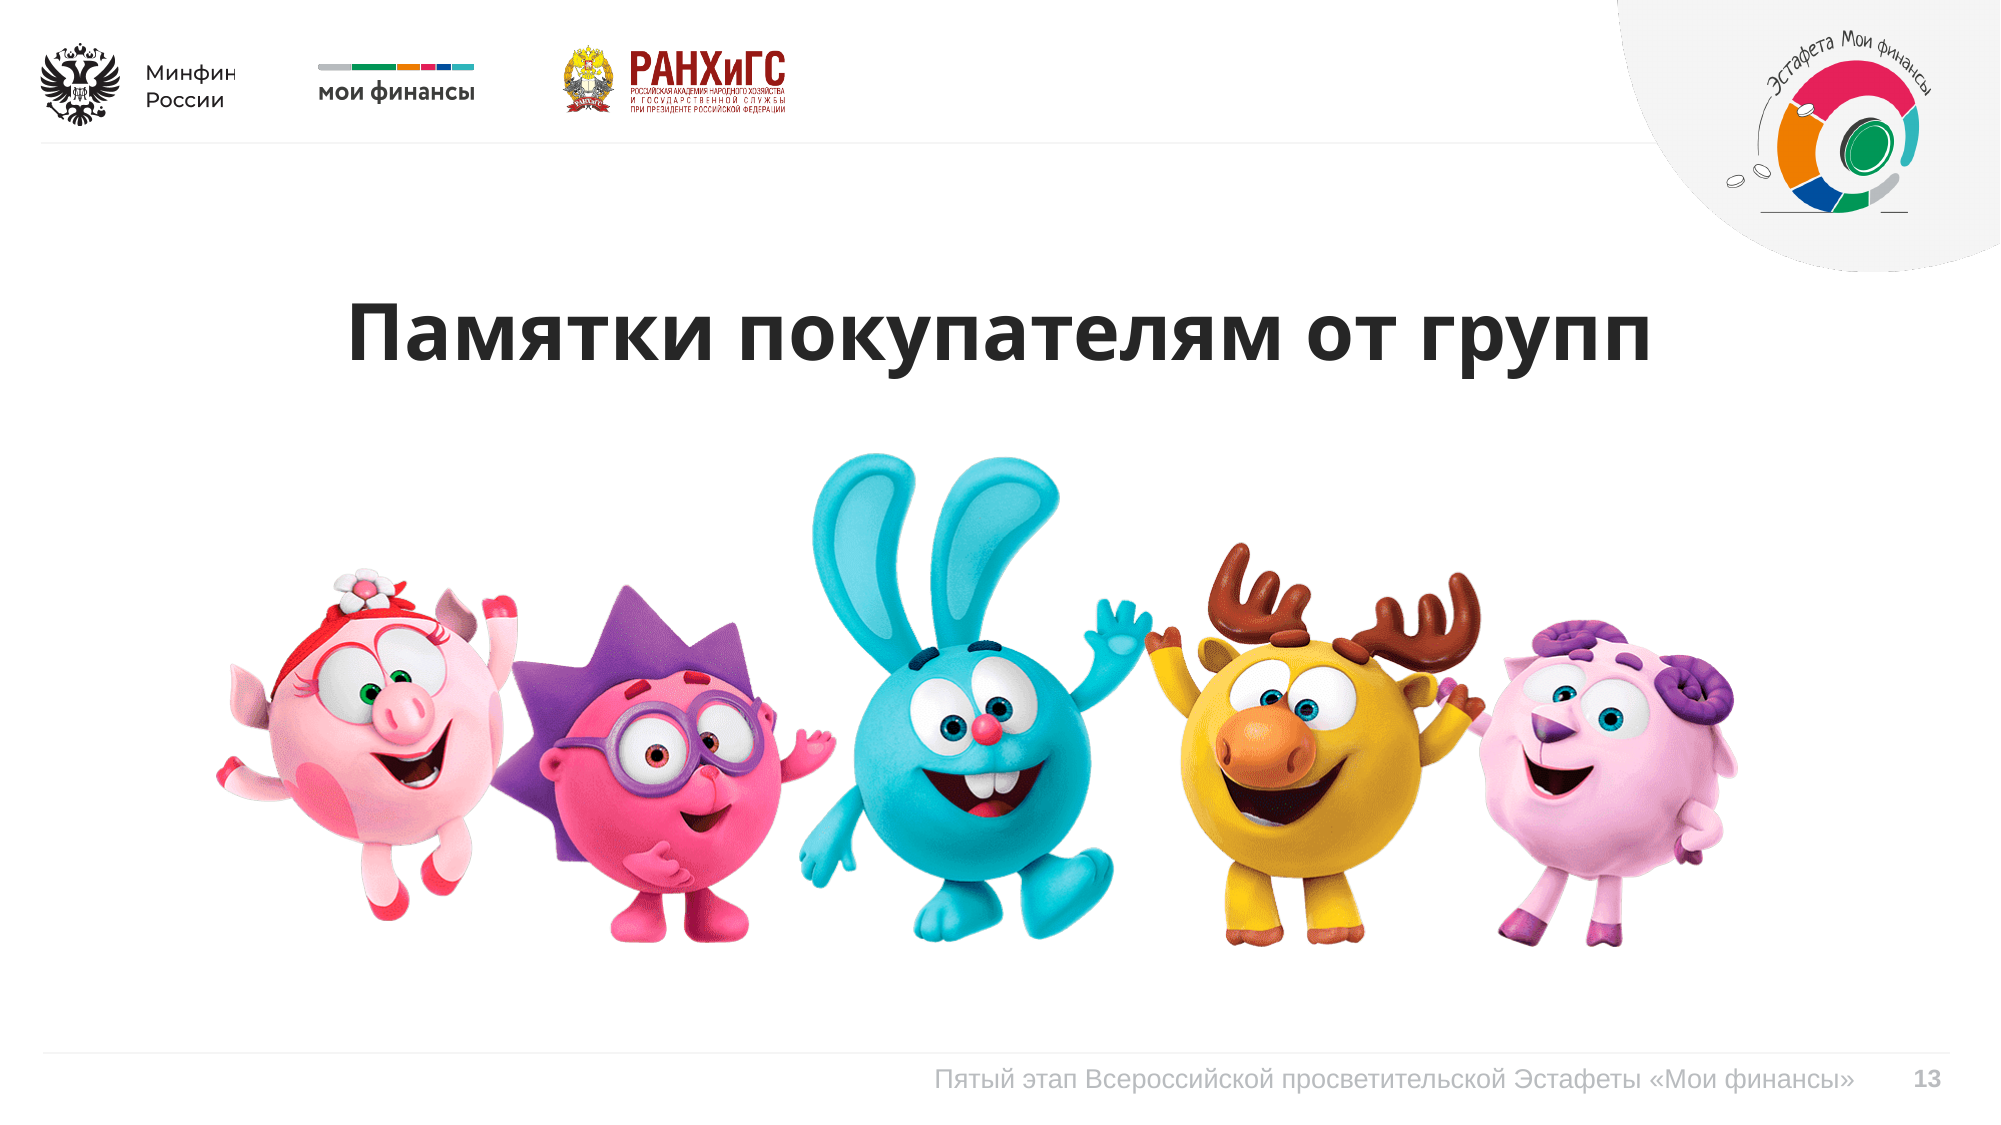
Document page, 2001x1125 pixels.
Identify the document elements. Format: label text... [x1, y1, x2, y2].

picture [318, 64, 474, 104]
picture [1617, 0, 2000, 272]
picture [562, 45, 785, 114]
picture [40, 43, 235, 126]
picture [162, 304, 1765, 1002]
title Памятки покупателям от групп [137, 226, 1863, 444]
